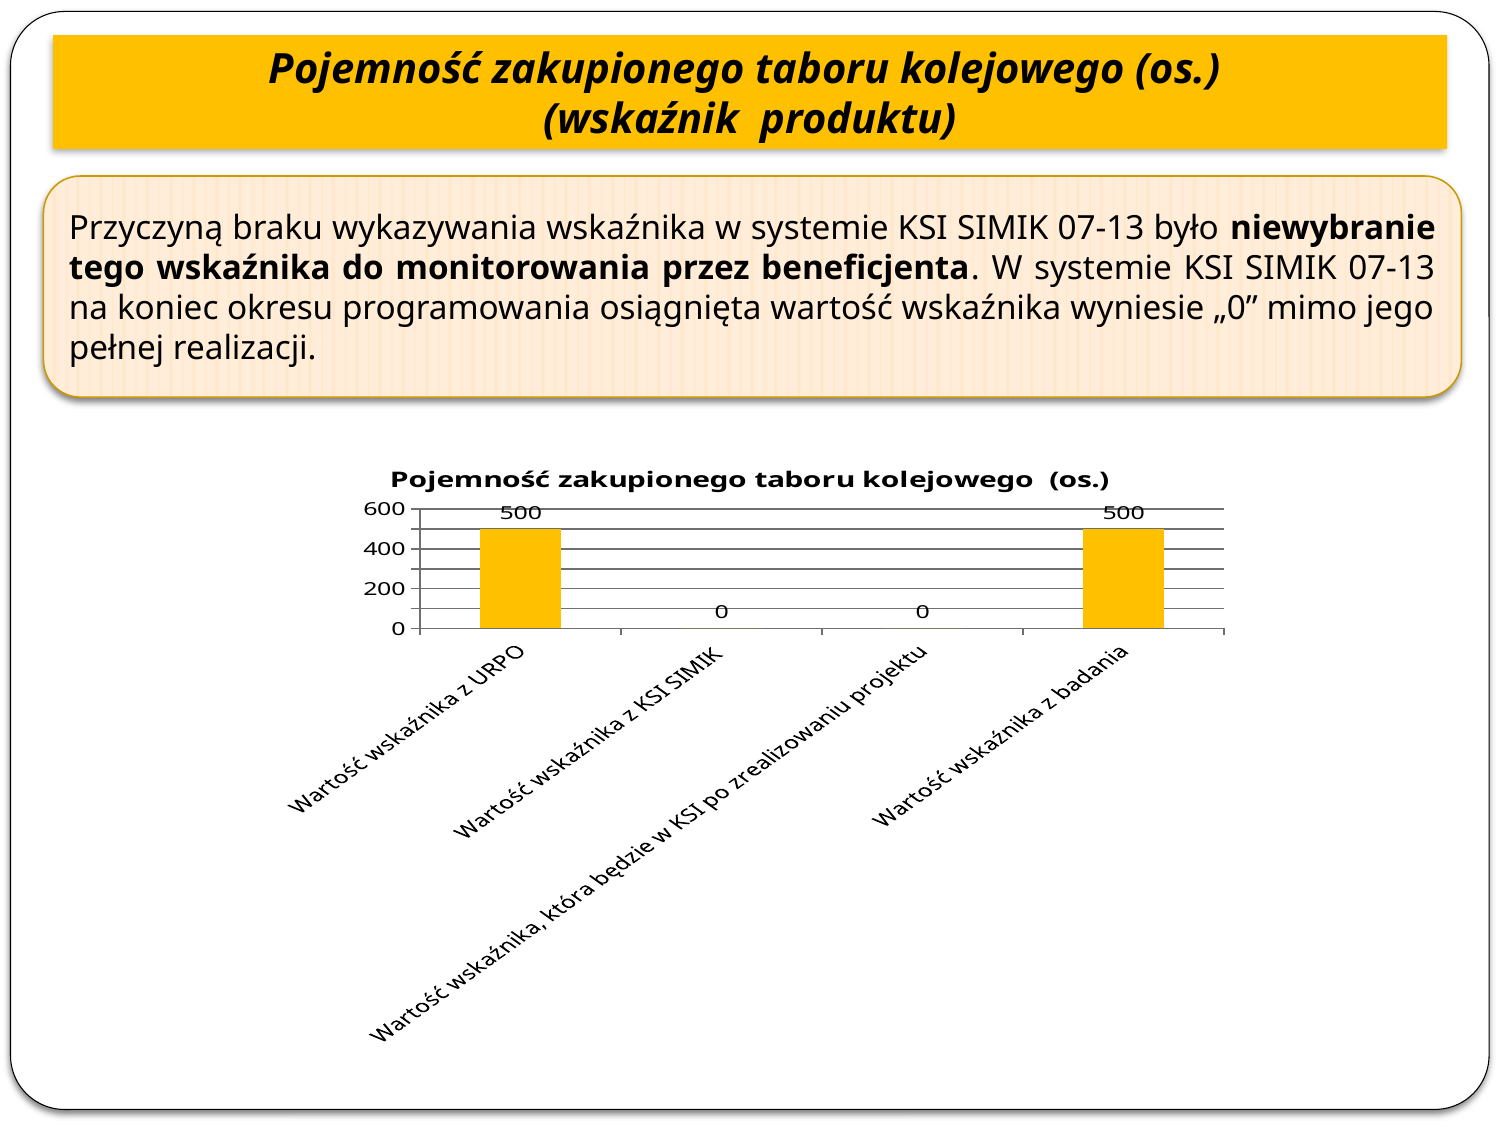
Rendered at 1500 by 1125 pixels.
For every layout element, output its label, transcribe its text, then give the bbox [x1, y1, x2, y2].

text_box Pojemność zakupionego taboru kolejowego (os.) (wskaźnik produktu) [53, 35, 1448, 149]
chart [255, 444, 1244, 1049]
text_box Przyczyną braku wykazywania wskaźnika w systemie KSI SIMIK 07-13 było niewybranie tego wskaźnika do monitorowania przez beneficjenta. W systemie KSI SIMIK 07-13 na koniec okresu programowania osiągnięta wartość wskaźnika wyniesie „0” mimo jego pełnej realizacji. [42, 175, 1463, 398]
